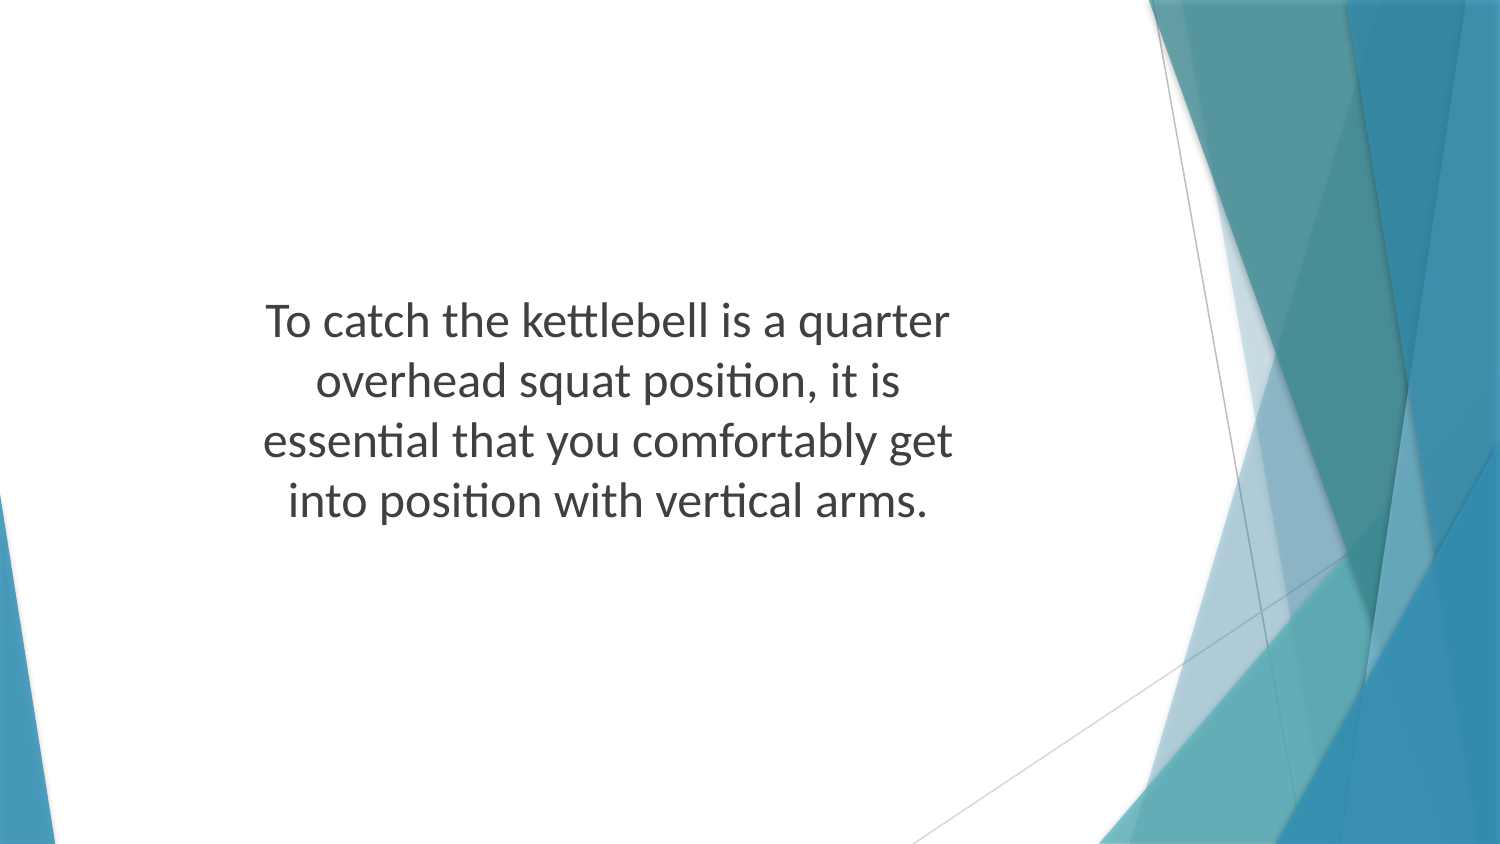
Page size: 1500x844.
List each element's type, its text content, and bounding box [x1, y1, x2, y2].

list To catch the kettlebell is a quarter overhead squat position, it is essential that you comfortably get into position with vertical arms. [218, 280, 998, 635]
